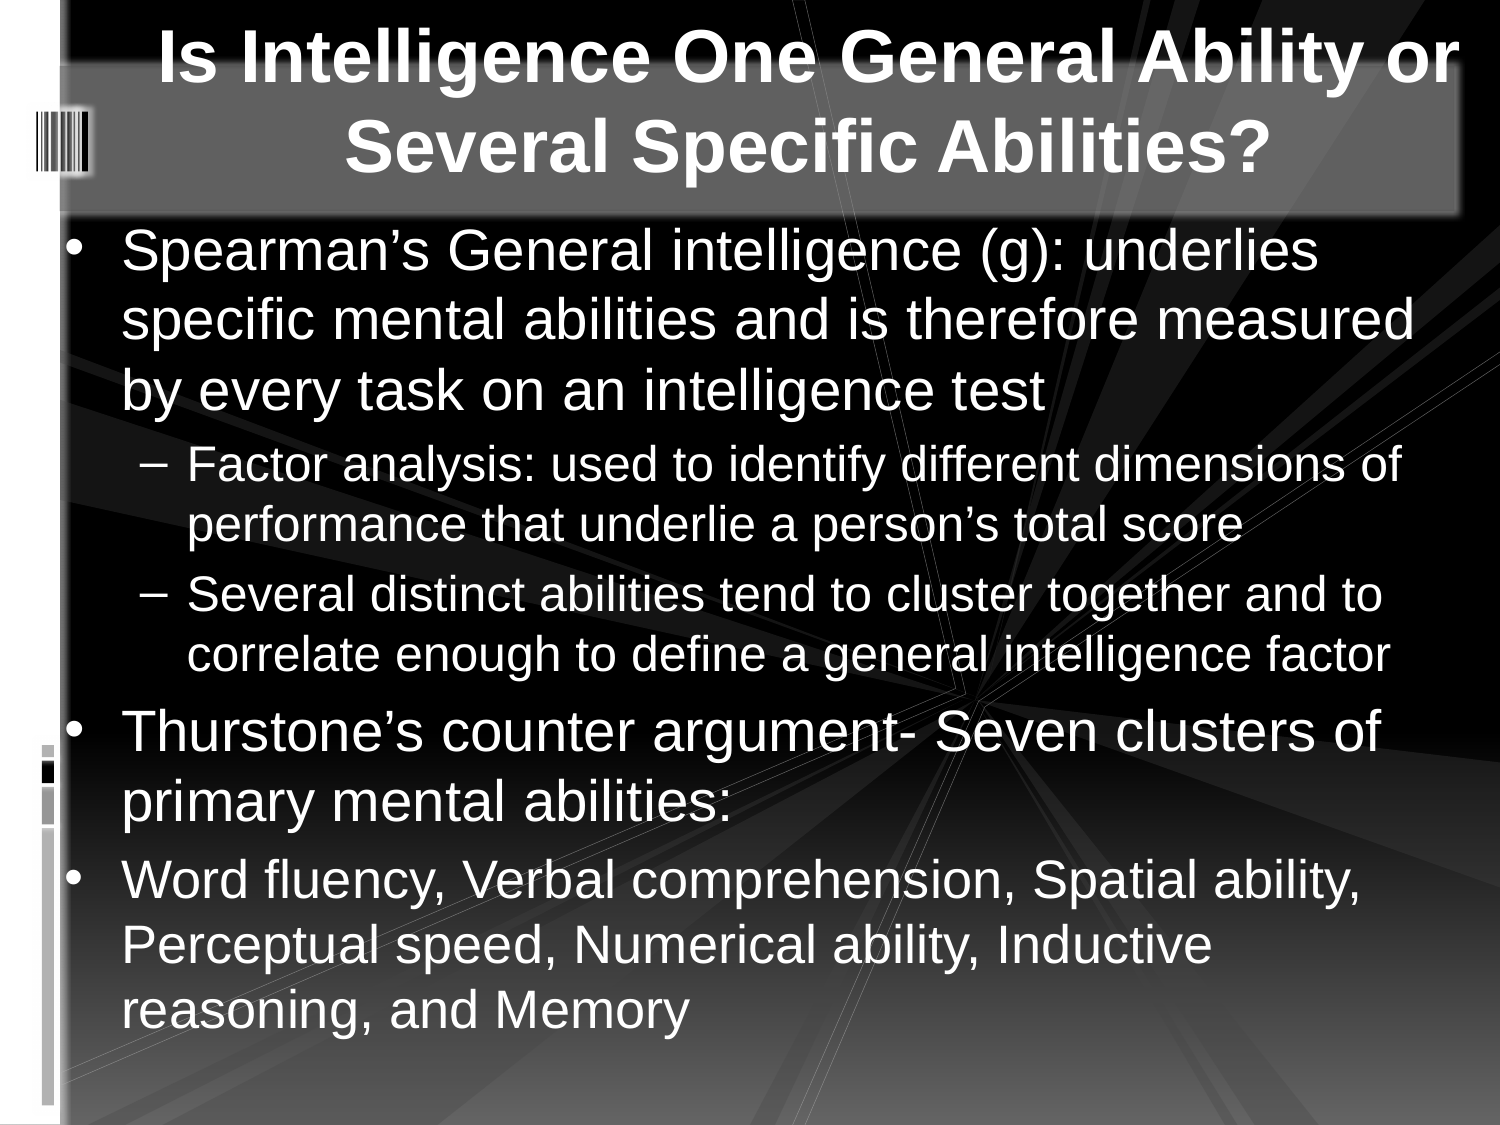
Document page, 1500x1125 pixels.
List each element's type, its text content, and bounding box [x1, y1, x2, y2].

list Is Intelligence One General Ability or Several Specific Abilities? [75, 0, 1500, 205]
text_box Spearman’s General intelligence (g): underlies specific mental abilities and is therefore measured by every task on an intelligence test Factor analysis: used to identify different dimensions of performance that underlie a person’s total score Several distinct abilities tend to cluster together and to correlate enough to define a general intelligence factor Thurstone’s counter argument- Seven clusters of primary mental abilities: Word fluency, Verbal comprehension, Spatial ability, Perceptual speed, Numerical ability, Inductive reasoning, and Memory [49, 204, 1475, 1125]
